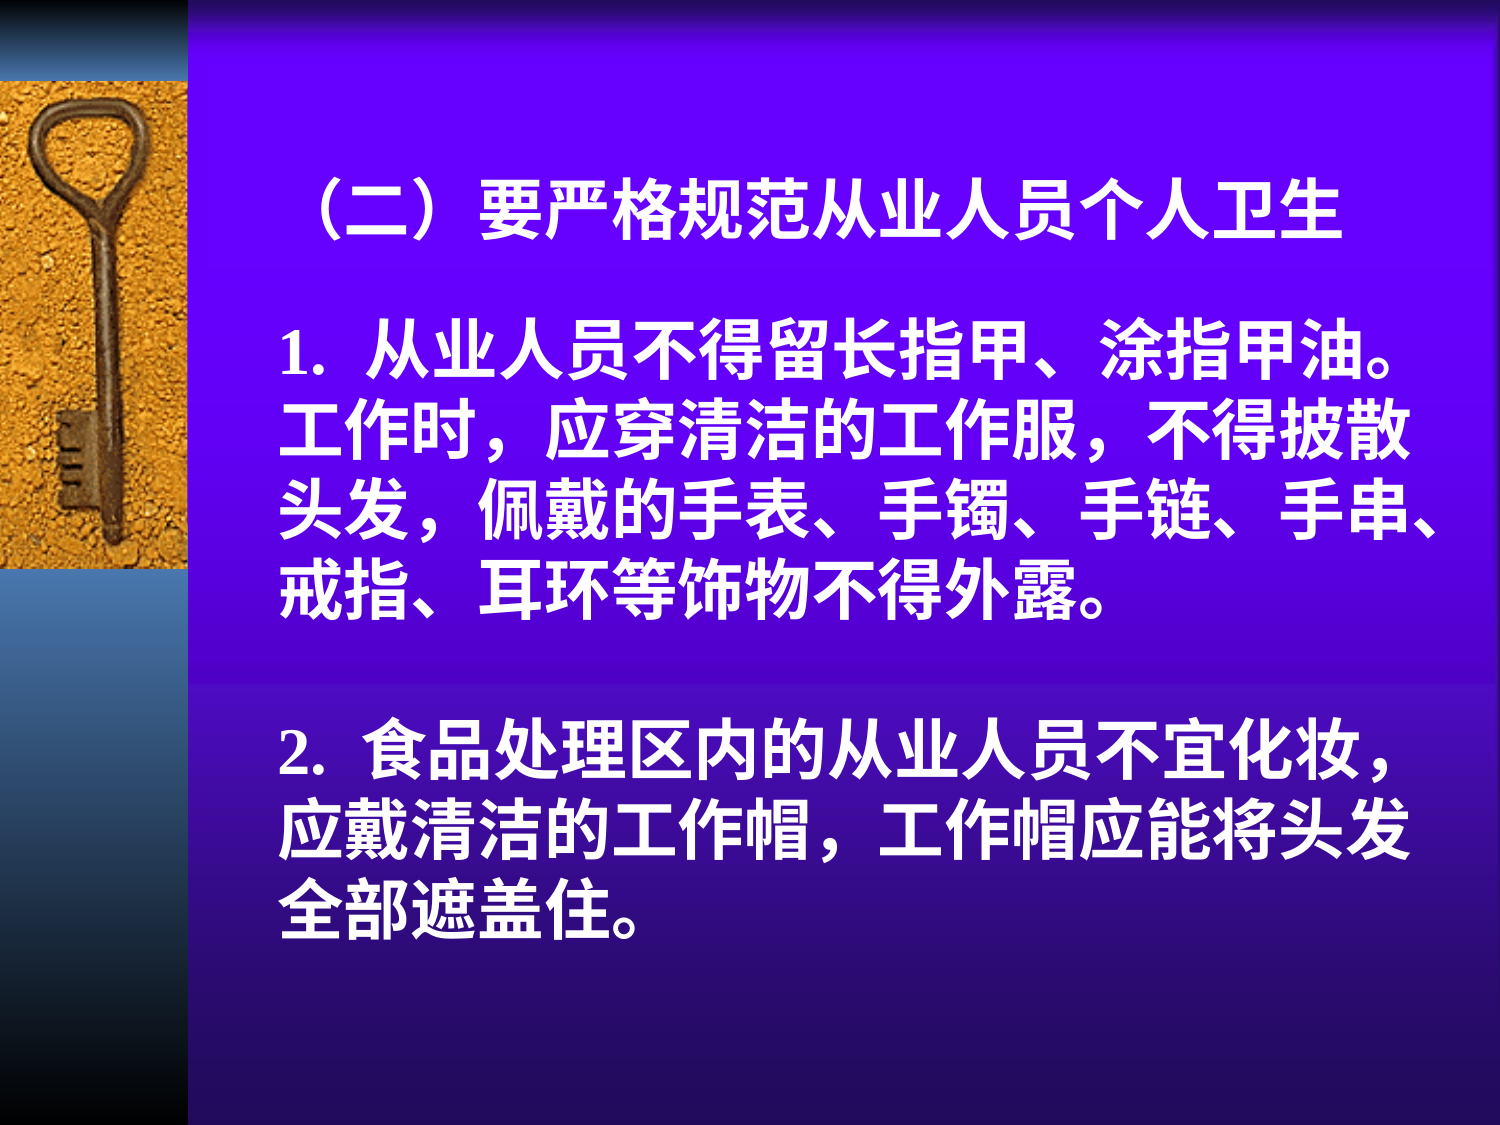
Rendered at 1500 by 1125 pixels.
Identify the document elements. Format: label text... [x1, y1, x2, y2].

picture [0, 0, 1500, 1125]
text_box （二）要严格规范从业人员个人卫生 1. 从业人员不得留长指甲、涂指甲油。工作时，应穿清洁的工作服，不得披散头发，佩戴的手表、手镯、手链、手串、戒指、耳环等饰物不得外露。 2. 食品处理区内的从业人员不宜化妆，应戴清洁的工作帽，工作帽应能将头发全部遮盖住。 [262, 160, 1471, 1036]
